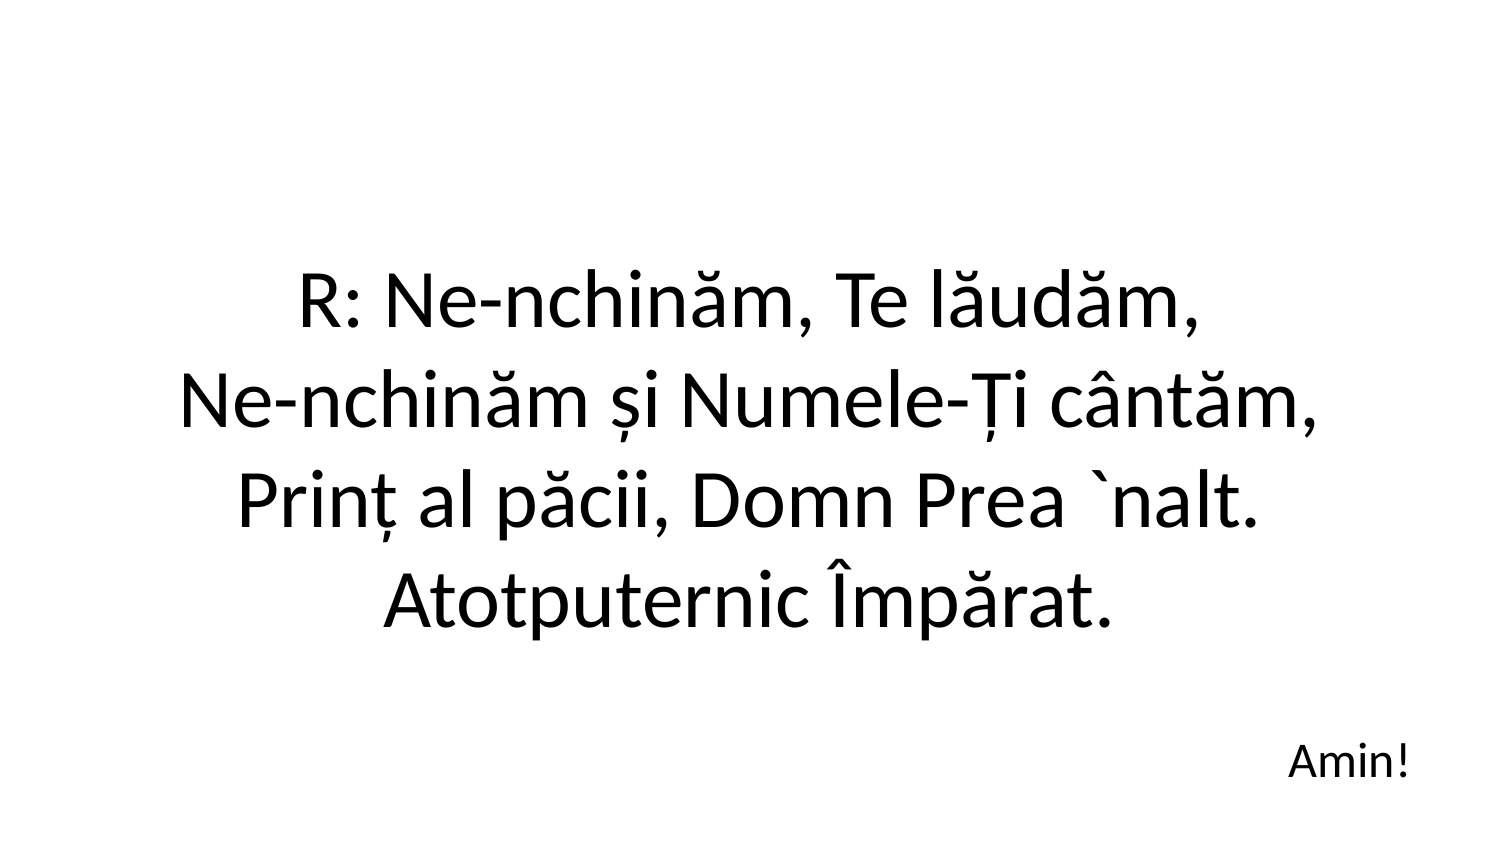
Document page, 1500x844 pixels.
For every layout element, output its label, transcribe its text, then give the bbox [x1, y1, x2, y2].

text_box Amin! [1273, 674, 1427, 795]
text_box R: Ne-nchinăm, Te lăudăm, Ne-nchinăm și Numele-Ți cântăm, Prinț al păcii, Domn Prea `nalt. Atotputernic Împărat. [163, 192, 1337, 652]
